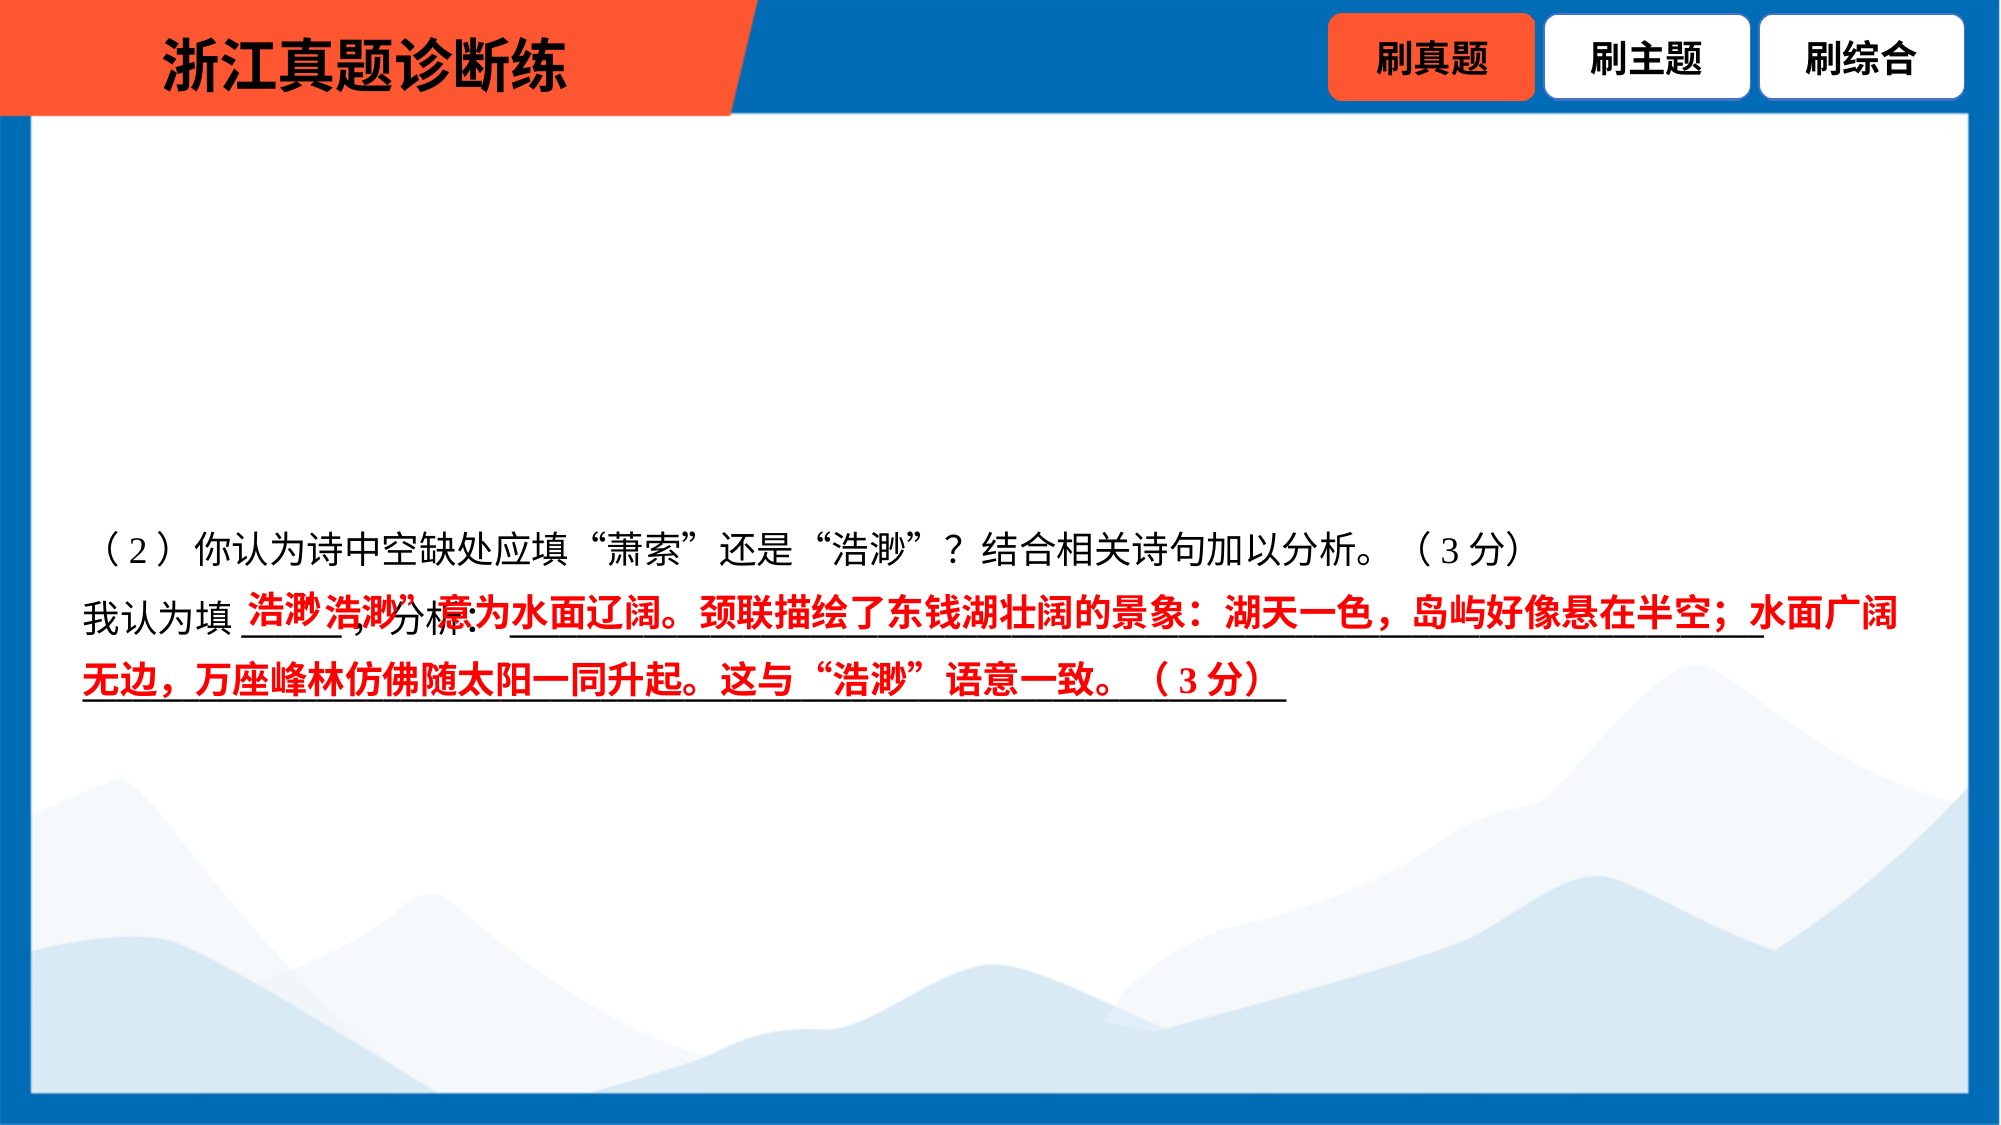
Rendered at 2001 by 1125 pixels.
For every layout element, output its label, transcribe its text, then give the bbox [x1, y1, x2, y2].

text_box “浩渺”意为水面辽阔。颈联描绘了东钱湖壮阔的景象：湖天一色，岛屿好像悬在半空；水面广阔无边，万座峰林仿佛随太阳一同升起。这与“浩渺”语意一致。（3分） [82, 566, 1917, 694]
text_box （2）你认为诗中空缺处应填“萧索”还是“浩渺”？结合相关诗句加以分析。（3分） 我认为填______，分析：___________________________________________________________________________ ________________________________________________________________________ [82, 694, 1917, 698]
text_box （2）你认为诗中空缺处应填“萧索”还是“浩渺”？结合相关诗句加以分析。（3分） 我认为填______，分析：___________________________________________________________________________ ________________________________________________________________________ [82, 502, 1917, 566]
picture [0, 0, 2000, 1125]
